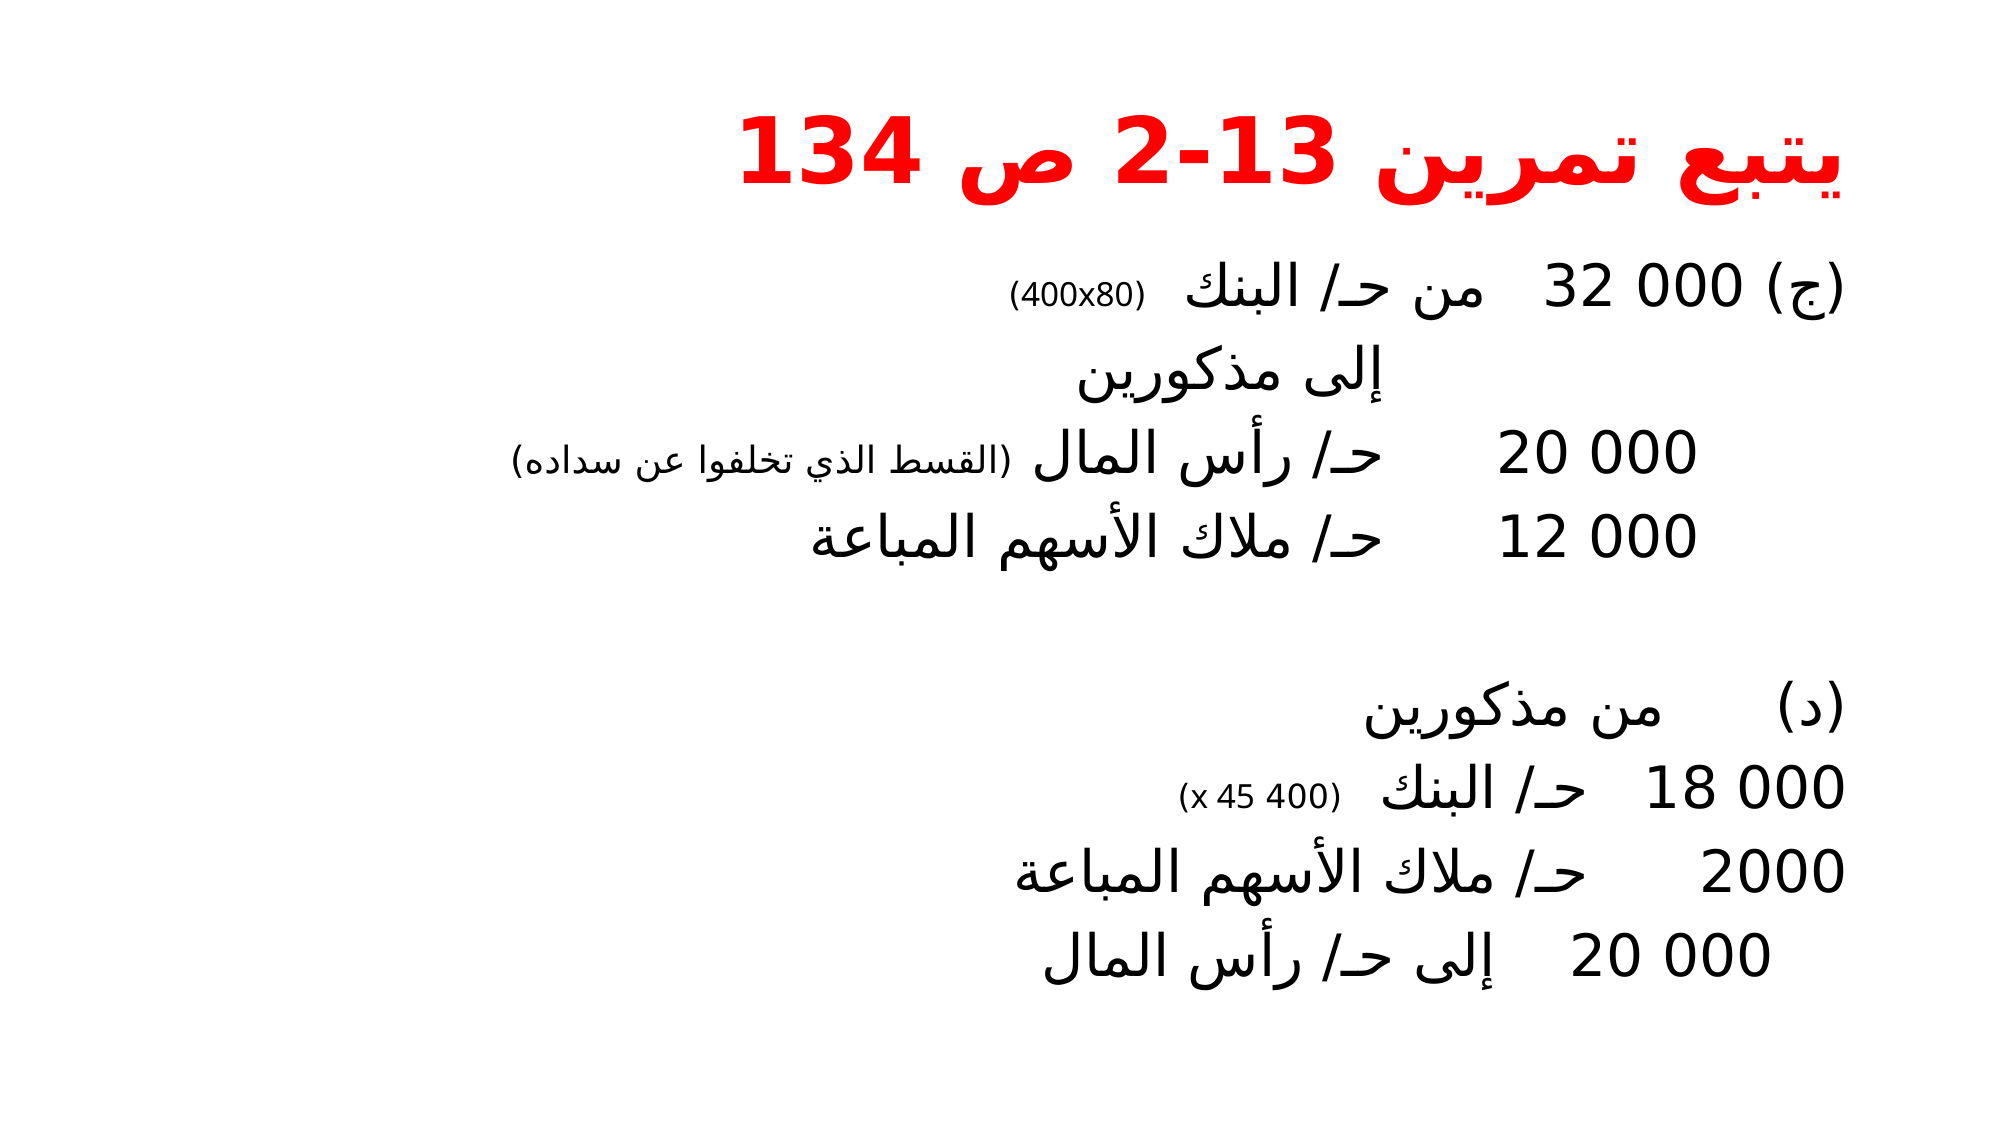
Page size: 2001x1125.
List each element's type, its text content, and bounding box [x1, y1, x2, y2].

title يتبع تمرين 13-2 ص 134 [137, 59, 1863, 248]
list (ج) 000 32 من حـ/ البنك (400x80) إلى مذكورين 000 20 حـ/ رأس المال (القسط الذي تخلفوا عن سداده) 000 12 حـ/ ملاك الأسهم المباعة (د) من مذكورين 000 18 حـ/ البنك (400 x 45) 2000 حـ/ ملاك الأسهم المباعة 000 20 إلى حـ/ رأس المال [137, 248, 1863, 1014]
